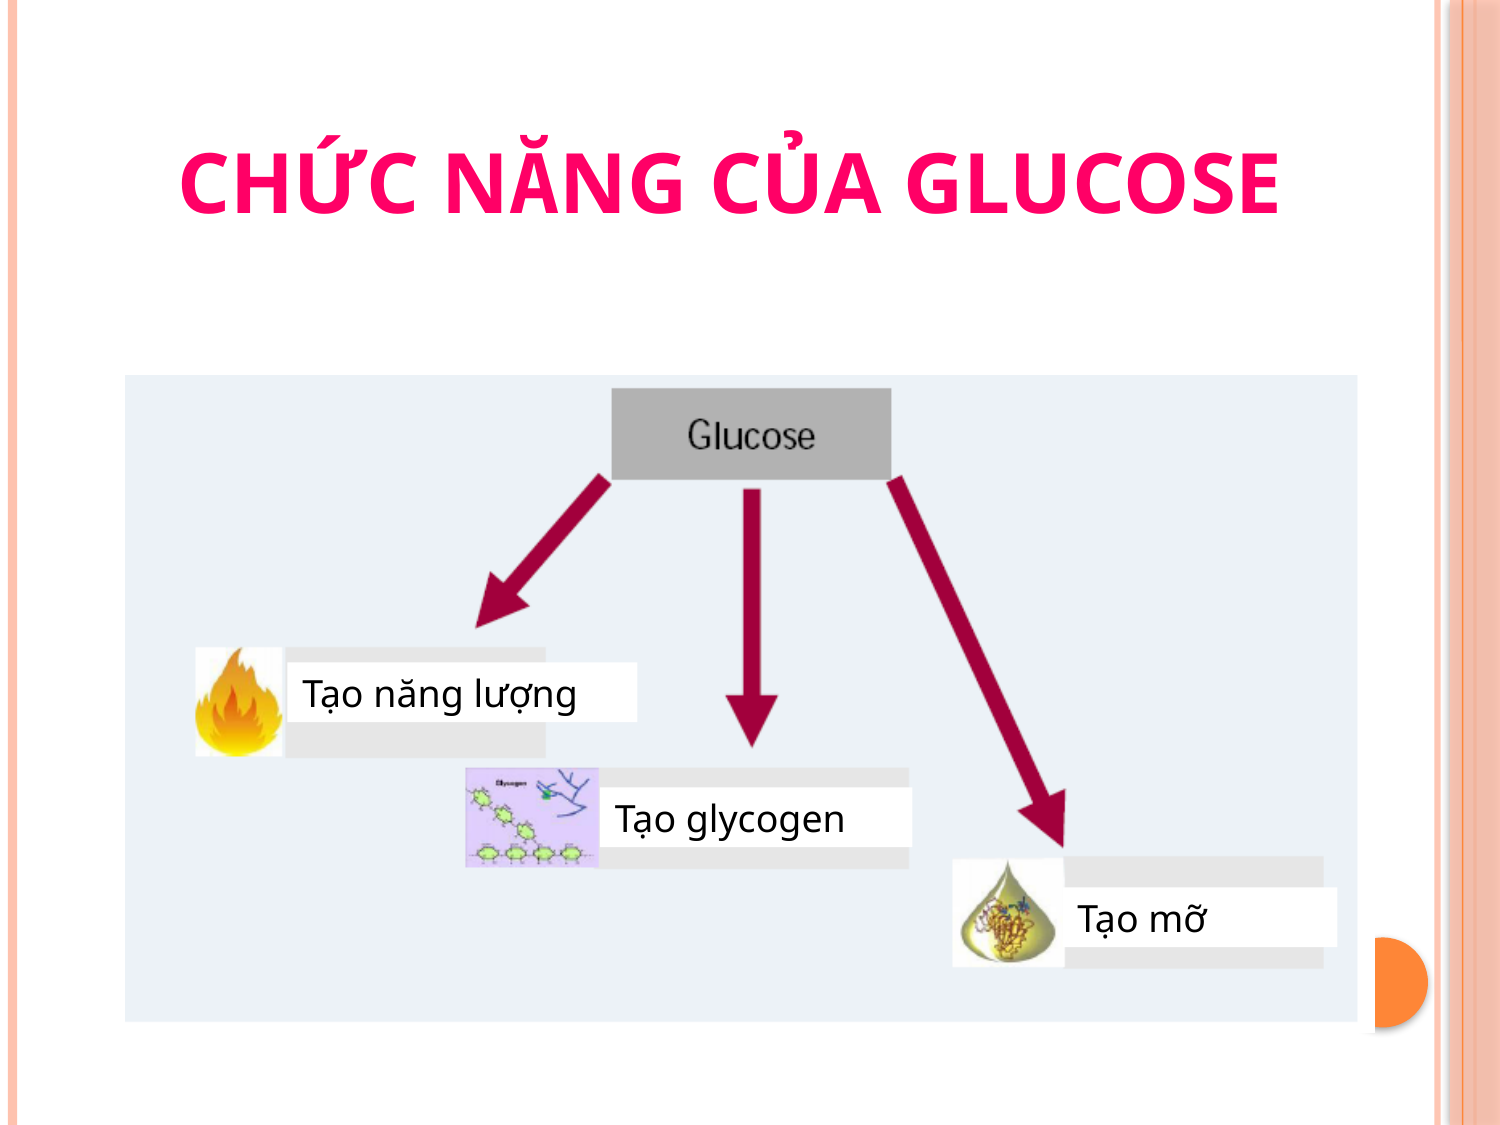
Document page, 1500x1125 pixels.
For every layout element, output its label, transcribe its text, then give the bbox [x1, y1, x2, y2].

title Chức năng của glucose [162, 50, 1401, 238]
picture [124, 374, 1376, 1034]
